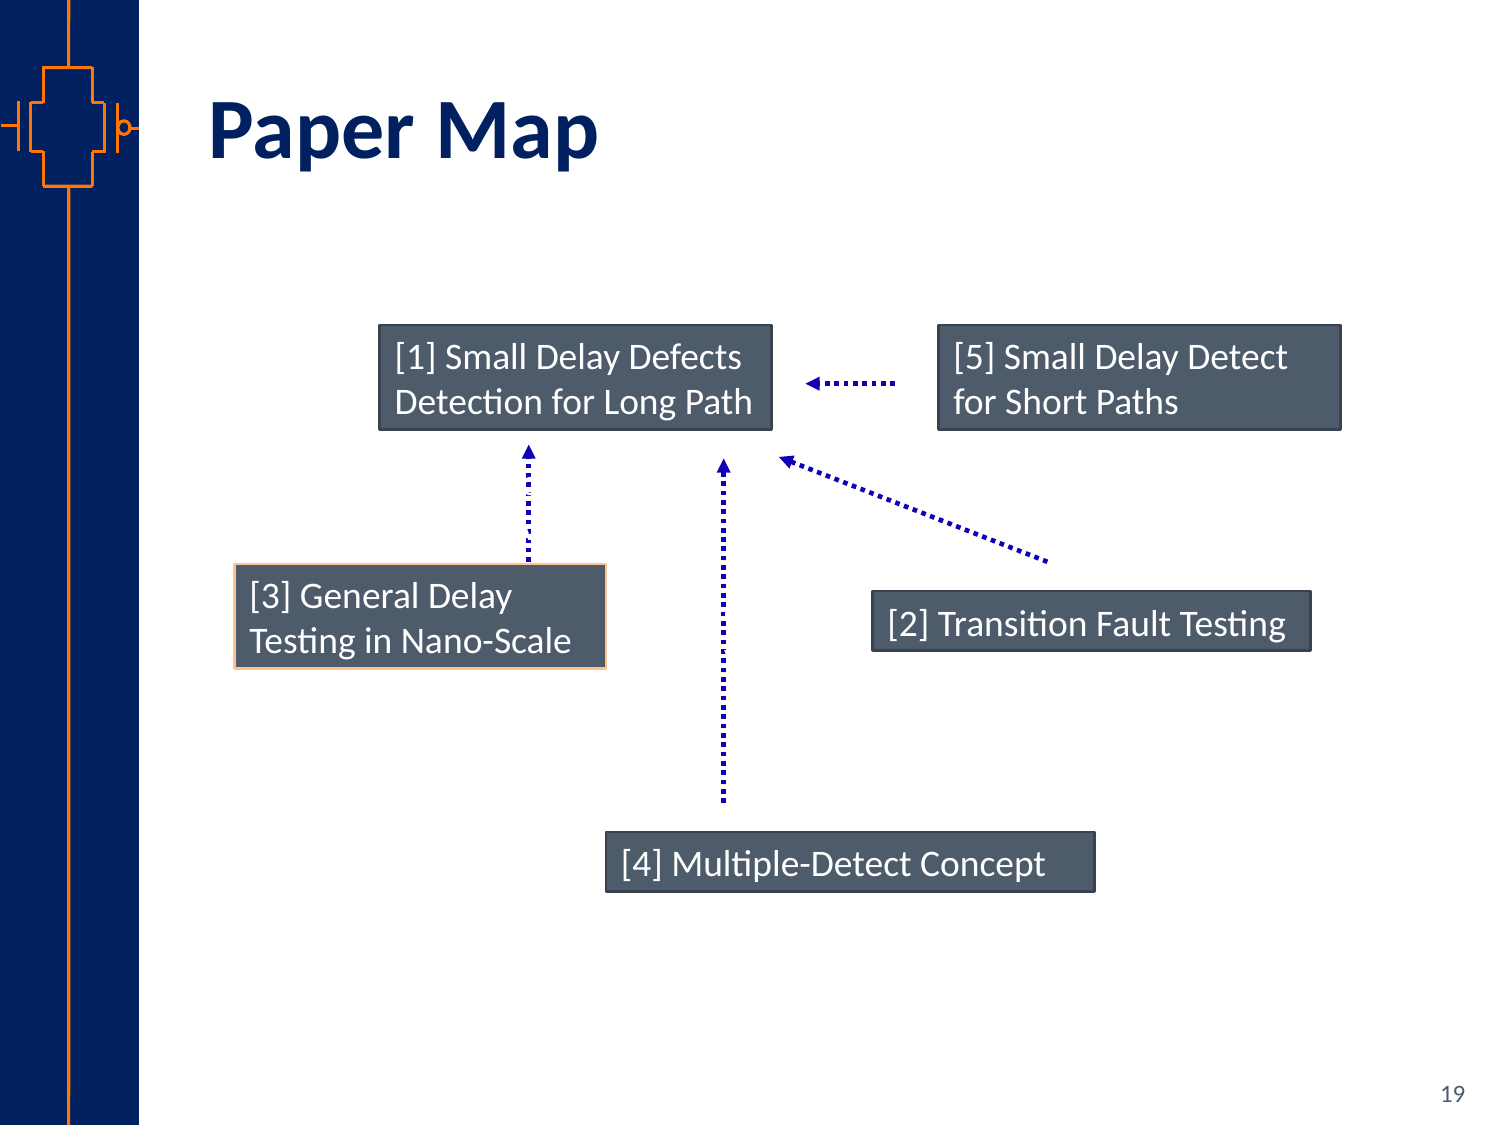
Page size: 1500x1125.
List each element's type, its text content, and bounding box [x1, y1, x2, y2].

text_box cv [717, 458, 730, 804]
title Paper Map [193, 64, 1382, 184]
text_box [805, 377, 895, 390]
text_box cv [522, 444, 535, 562]
text_box [778, 455, 1048, 564]
text_box [1] Small Delay Defects Detection for Long Path [378, 324, 773, 431]
text_box [5] Small Delay Detect for Short Paths [937, 324, 1342, 431]
slide_number 19 [1425, 1062, 1488, 1123]
text_box [2] Transition Fault Testing [871, 590, 1312, 652]
text_box [4] Multiple-Detect Concept [605, 831, 1096, 893]
text_box [3] General Delay Testing in Nano-Scale [233, 563, 607, 670]
